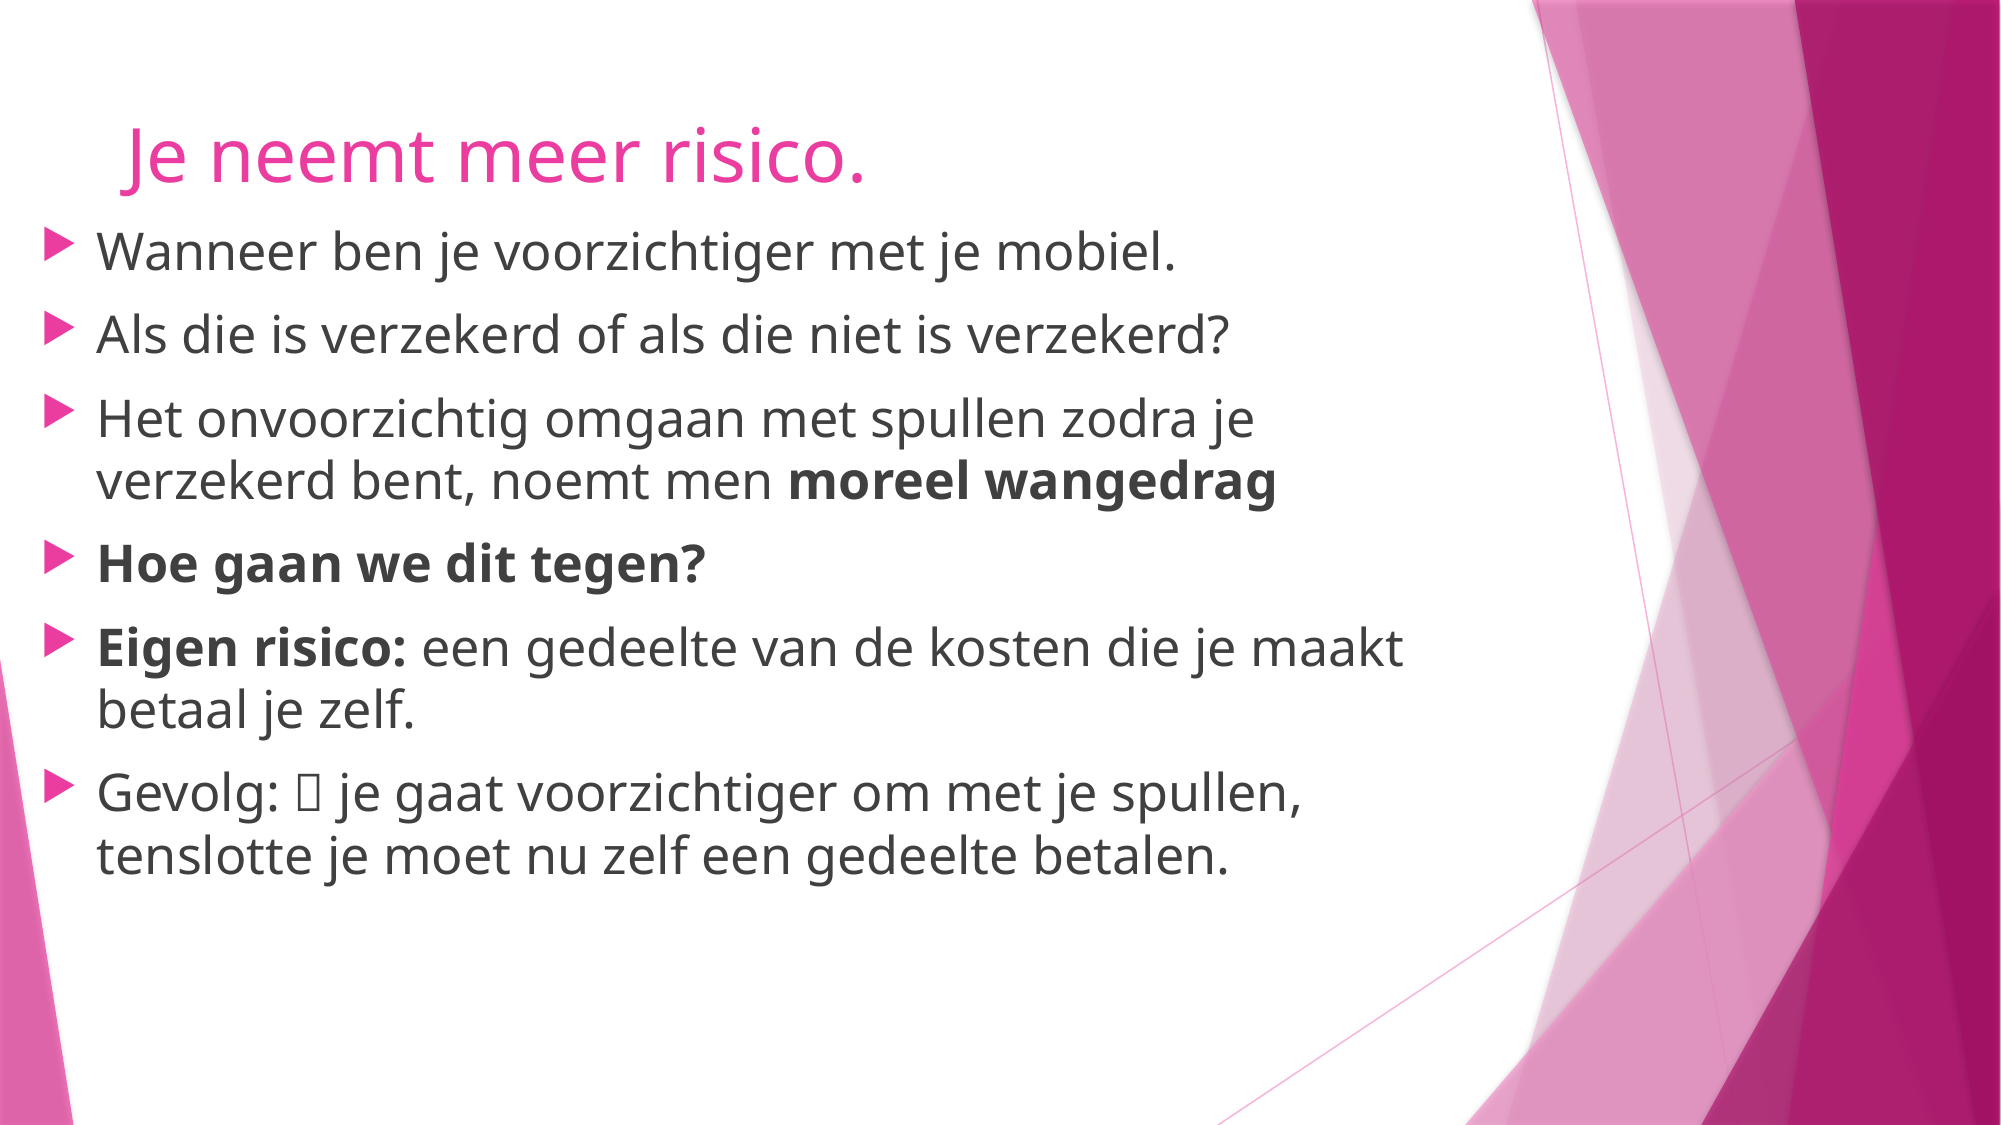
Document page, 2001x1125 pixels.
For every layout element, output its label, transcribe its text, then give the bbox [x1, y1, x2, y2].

list Wanneer ben je voorzichtiger met je mobiel. Als die is verzekerd of als die niet is verzekerd? Het onvoorzichtig omgaan met spullen zodra je verzekerd bent, noemt men moreel wangedrag Hoe gaan we dit tegen? Eigen risico: een gedeelte van de kosten die je maakt betaal je zelf. Gevolg:  je gaat voorzichtiger om met je spullen, tenslotte je moet nu zelf een gedeelte betalen. [25, 211, 1522, 992]
title Je neemt meer risico. [111, 99, 1522, 211]
